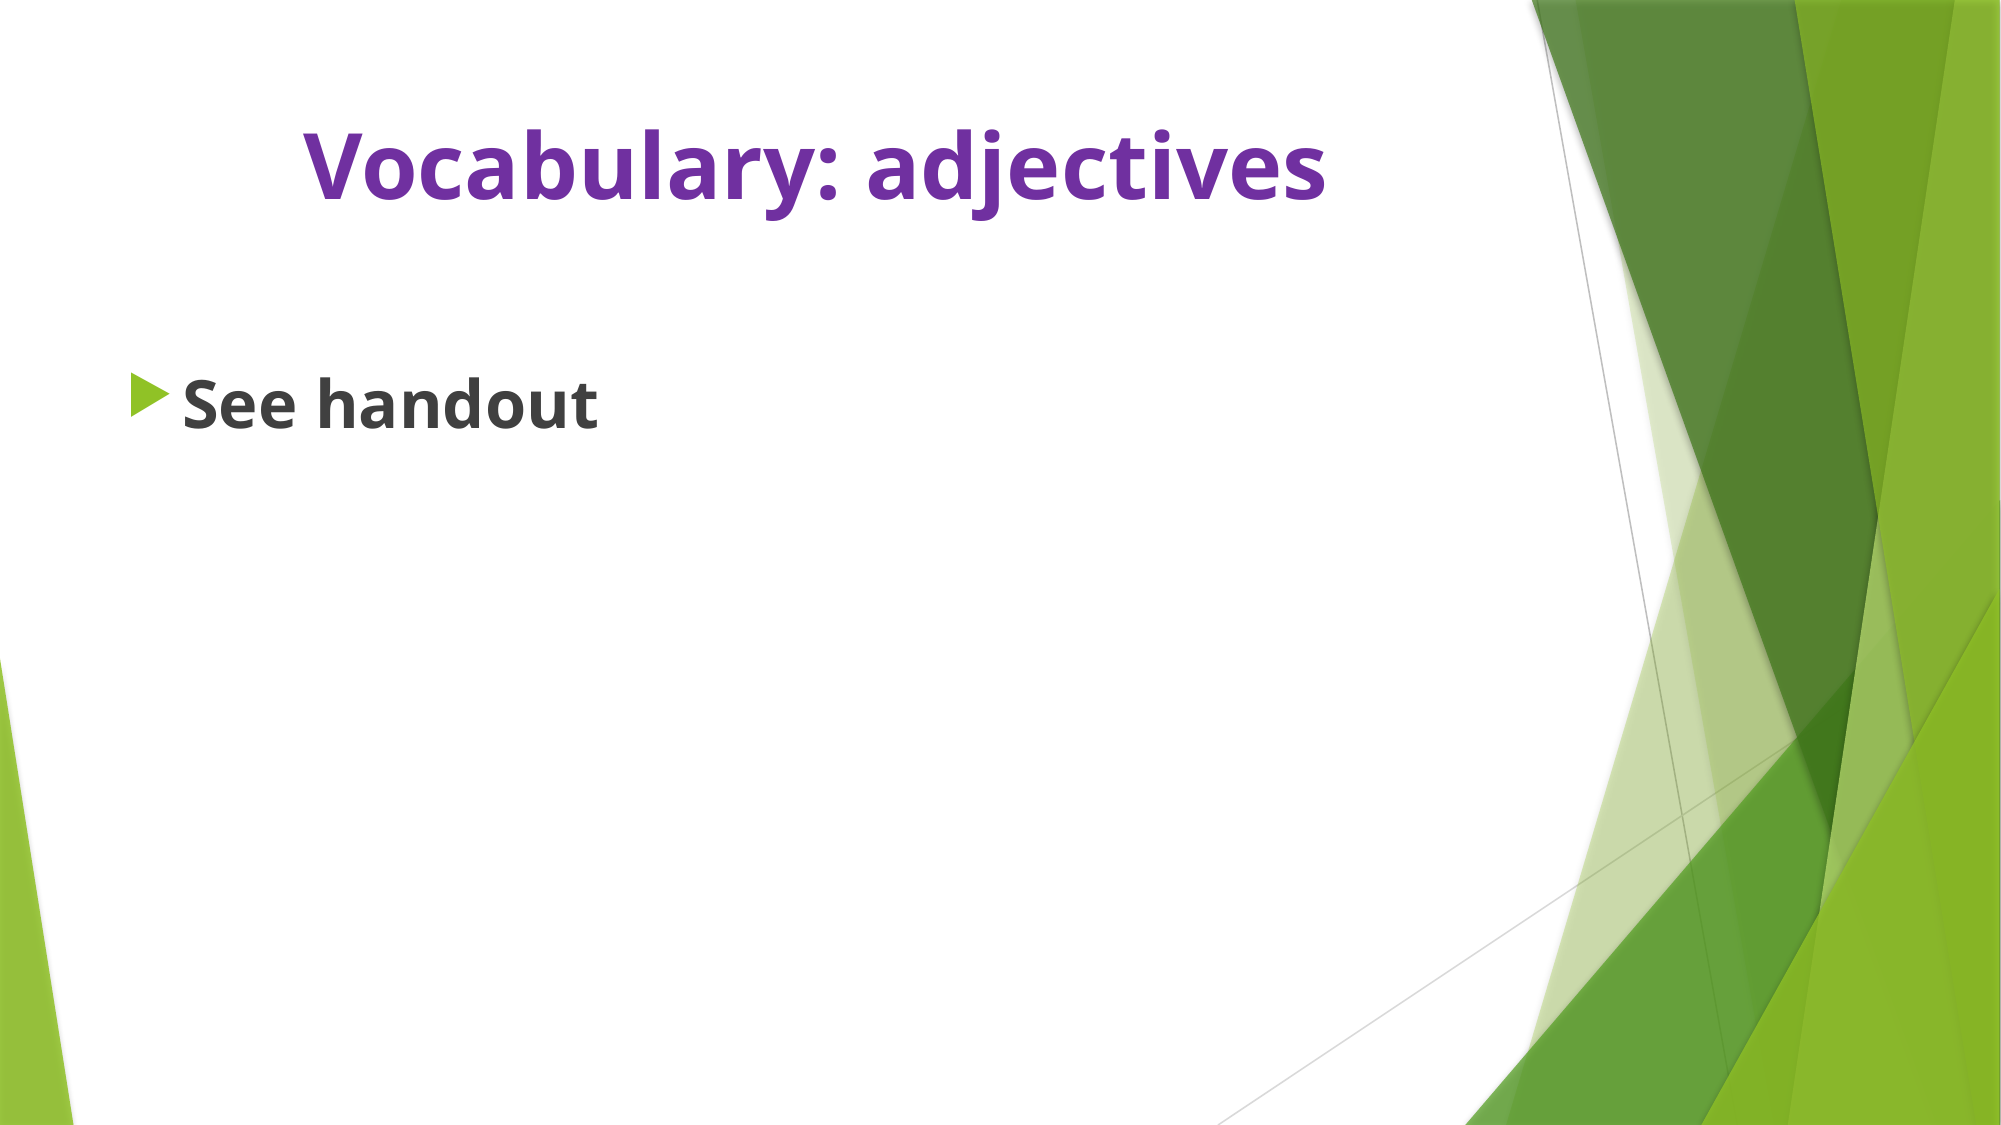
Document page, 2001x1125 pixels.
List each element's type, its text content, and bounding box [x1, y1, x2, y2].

list See handout [111, 354, 1522, 992]
title Vocabulary: adjectives [111, 99, 1522, 317]
